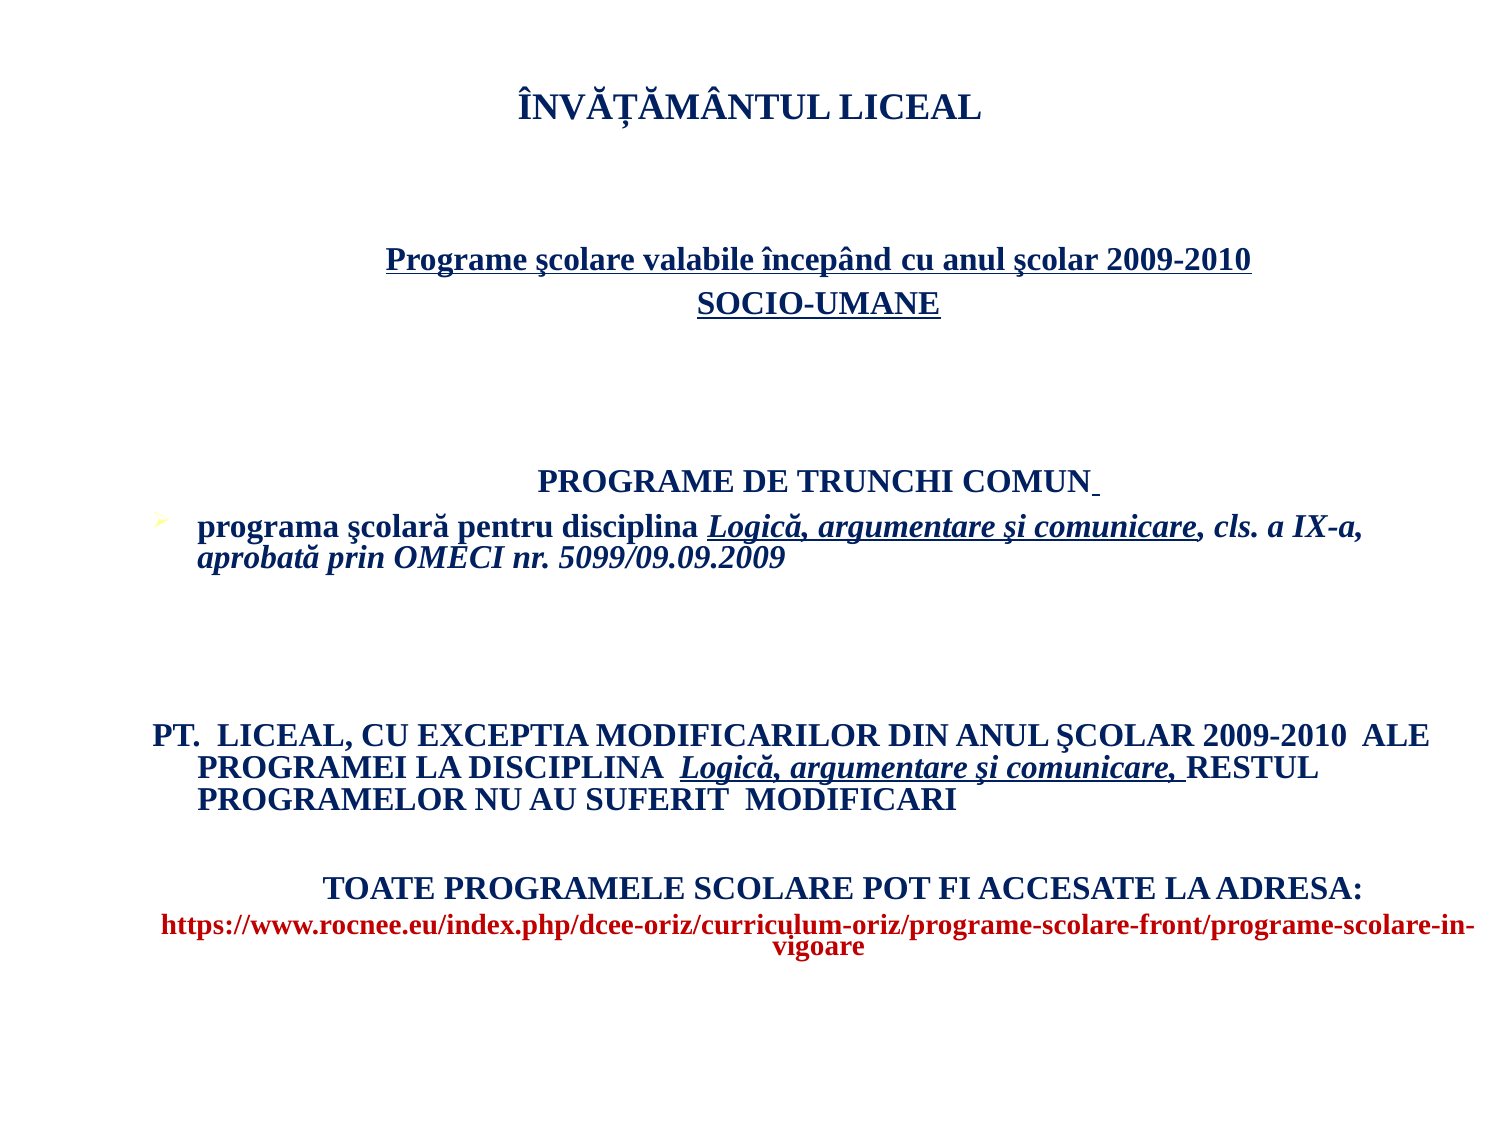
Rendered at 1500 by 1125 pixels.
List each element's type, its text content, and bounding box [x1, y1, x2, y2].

list Programe şcolare valabile începând cu anul şcolar 2009-2010 SOCIO-UMANE PROGRAME DE TRUNCHI COMUN programa şcolară pentru disciplina Logică, argumentare şi comunicare, cls. a IX-a, aprobată prin OMECI nr. 5099/09.09.2009 PT. LICEAL, CU EXCEPTIA MODIFICARILOR DIN ANUL ŞCOLAR 2009-2010 ALE PROGRAMEI LA DISCIPLINA Logică, argumentare şi comunicare, RESTUL PROGRAMELOR NU AU SUFERIT MODIFICARI TOATE PROGRAMELE SCOLARE POT FI ACCESATE LA ADRESA: https://www.rocnee.eu/index.php/dcee-oriz/curriculum-oriz/programe-scolare-front/programe-scolare-in-vigoare [137, 237, 1500, 1088]
title [112, 0, 1500, 233]
text_box ÎNVĂȚĂMÂNTUL LICEAL [437, 74, 1063, 135]
